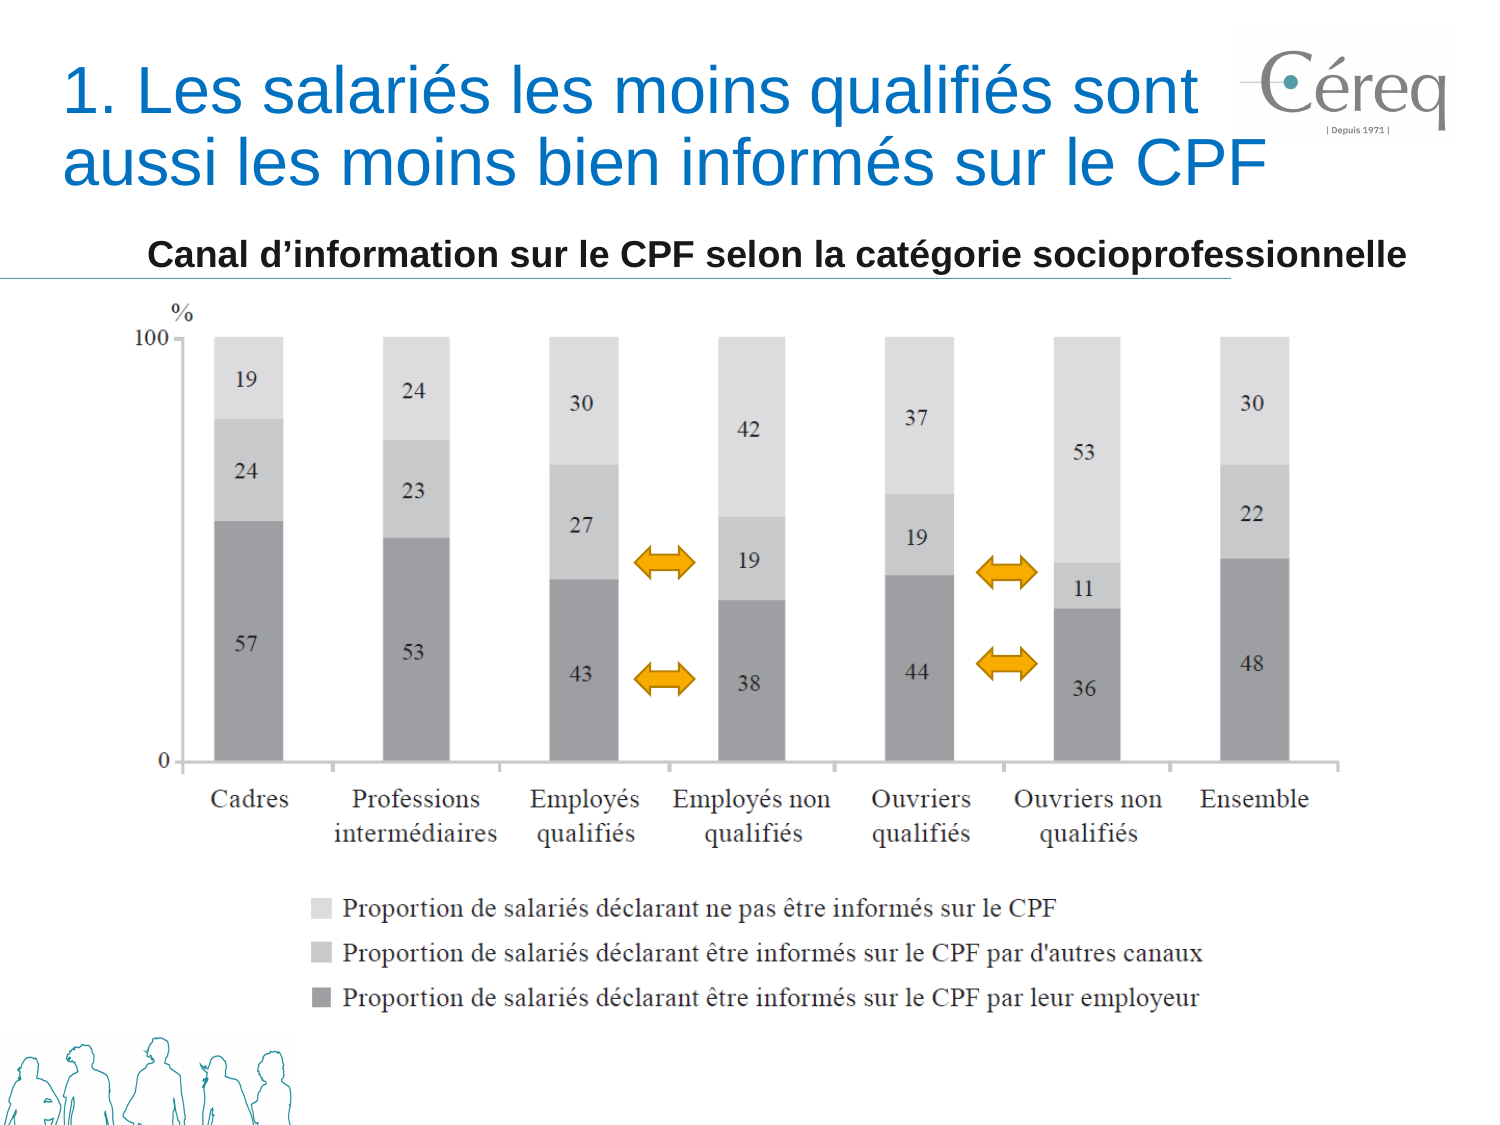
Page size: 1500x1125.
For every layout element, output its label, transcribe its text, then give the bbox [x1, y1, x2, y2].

picture [120, 289, 1379, 1026]
title 1. Les salariés les moins qualifiés sont aussi les moins bien informés sur le CPF [47, 18, 1342, 237]
picture [1342, 26, 1453, 143]
picture [0, 1035, 297, 1125]
text_box Canal d’information sur le CPF selon la catégorie socioprofessionnelle [103, 222, 1453, 333]
